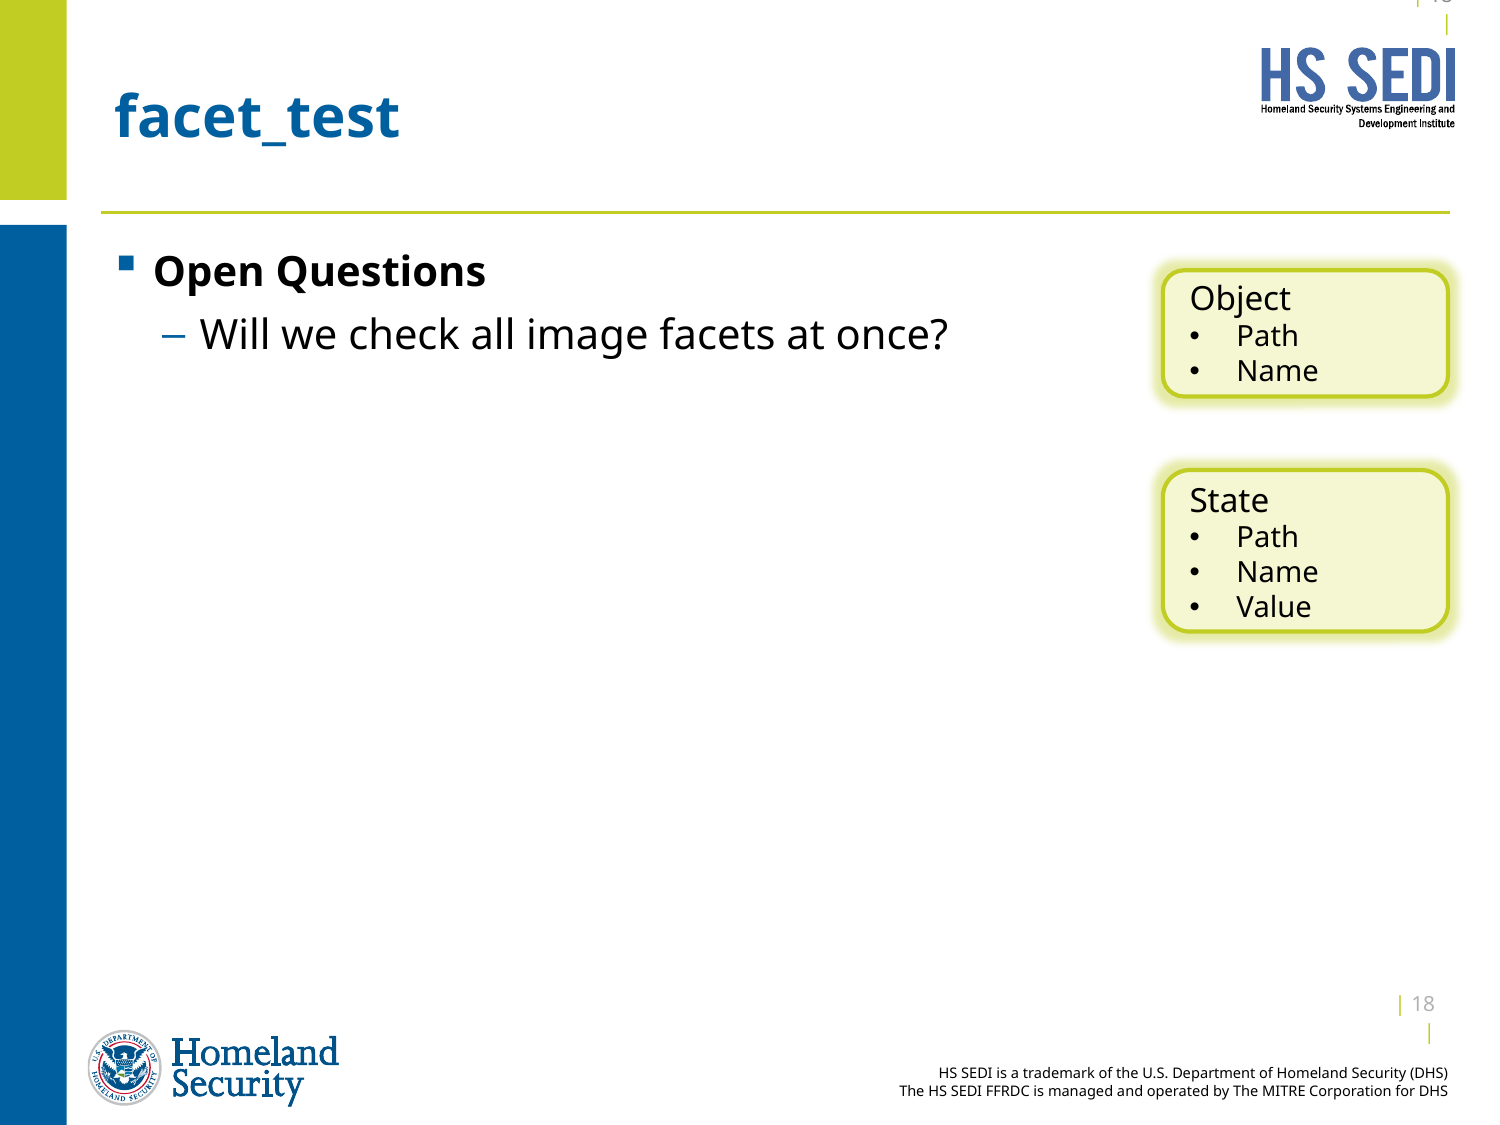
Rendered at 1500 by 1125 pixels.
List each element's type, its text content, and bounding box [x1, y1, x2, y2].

title facet_test [99, 45, 1248, 188]
text_box [1160, 472, 1174, 629]
text_box | 17 | [1386, 12, 1468, 43]
text_box Object Path Name [1174, 270, 1438, 395]
text_box State Path Name Value [1174, 471, 1438, 631]
list Open Questions Will we check all image facets at once? [99, 237, 1129, 1005]
text_box [1438, 473, 1451, 629]
text_box [1176, 467, 1434, 471]
slide_number | 17 | [1368, 1021, 1450, 1052]
text_box [1160, 270, 1451, 399]
